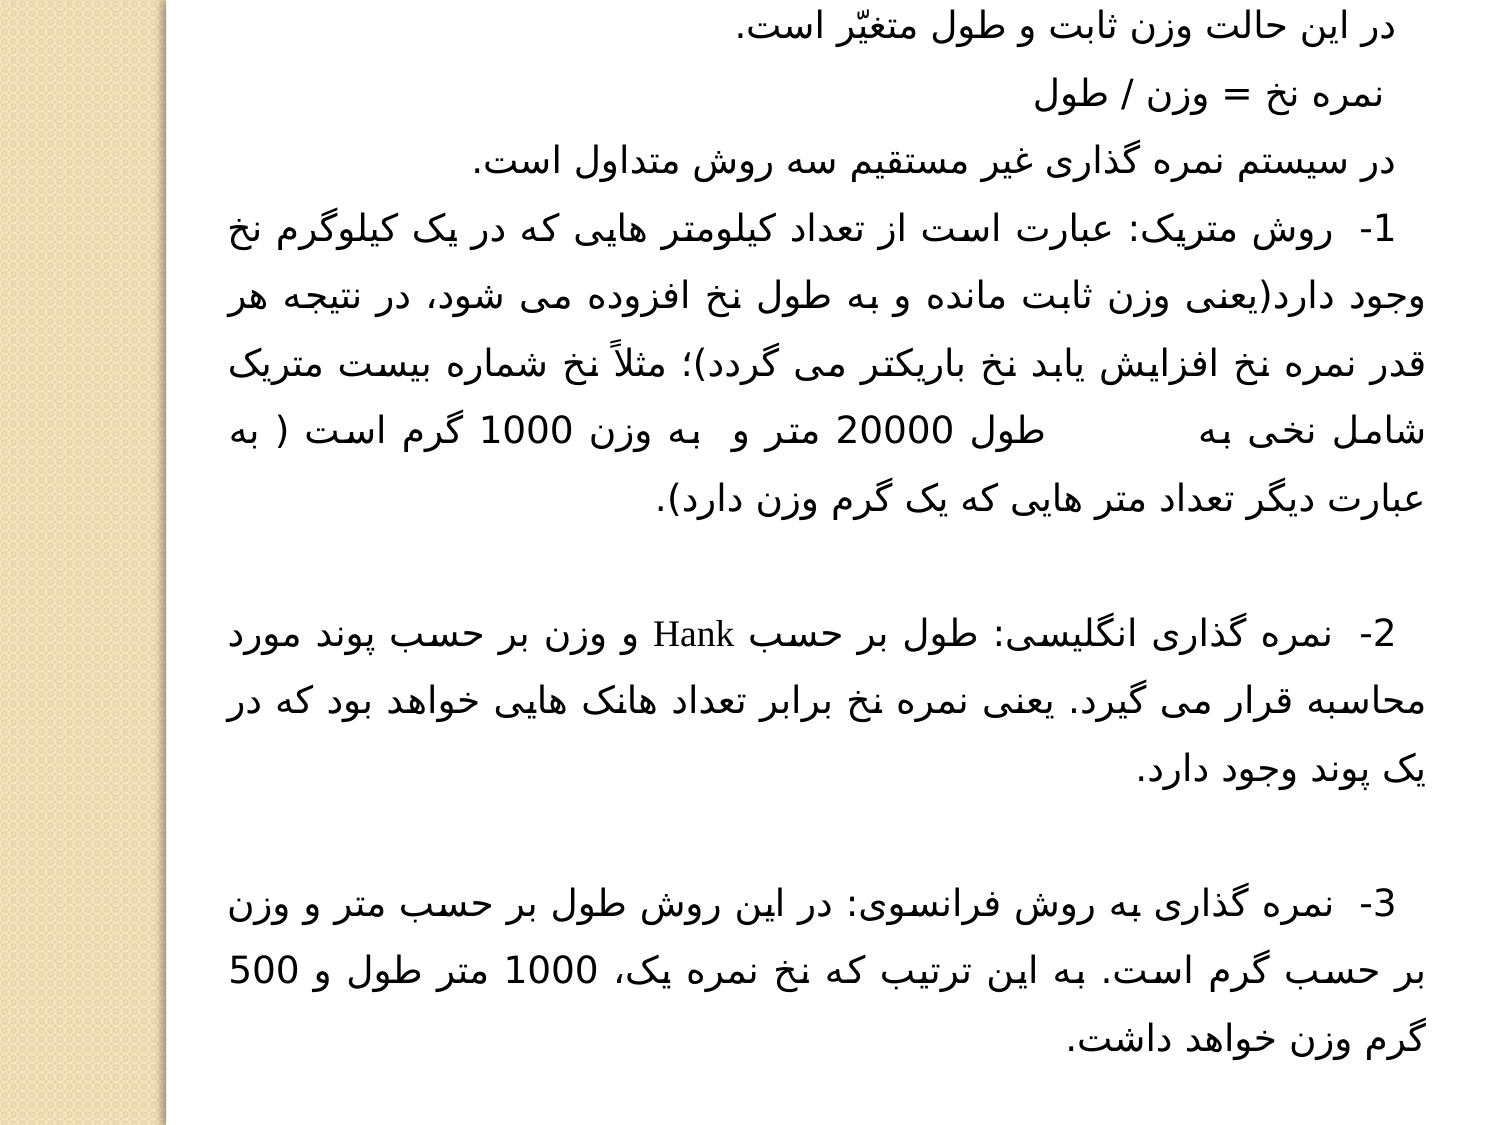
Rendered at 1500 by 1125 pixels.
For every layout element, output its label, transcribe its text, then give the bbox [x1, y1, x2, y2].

text_box روش دوم: نمره گذاری غیر مستقیم یا معکوس در این حالت وزن ثابت و طول متغیّر است. نمره نخ = وزن / طول در سیستم نمره گذاری غیر مستقیم سه روش متداول است. 1- روش متریک: عبارت است از تعداد کیلومتر هایی که در یک کیلوگرم نخ وجود دارد(یعنی وزن ثابت مانده و به طول نخ افزوده می شود، در نتیجه هر قدر نمره نخ افزایش یابد نخ باریکتر می گردد)؛ مثلاً نخ شماره بیست متریک شامل نخی به طول 20000 متر و به وزن 1000 گرم است ( به عبارت دیگر تعداد متر هایی که یک گرم وزن دارد). 2- نمره گذاری انگلیسی: طول بر حسب Hank و وزن بر حسب پوند مورد محاسبه قرار می گیرد. یعنی نمره نخ برابر تعداد هانک هایی خواهد بود که در یک پوند وجود دارد. 3- نمره گذاری به روش فرانسوی: در این روش طول بر حسب متر و وزن بر حسب گرم است. به این ترتیب که نخ نمره یک، 1000 متر طول و 500 گرم وزن خواهد داشت. [210, 0, 1442, 1066]
